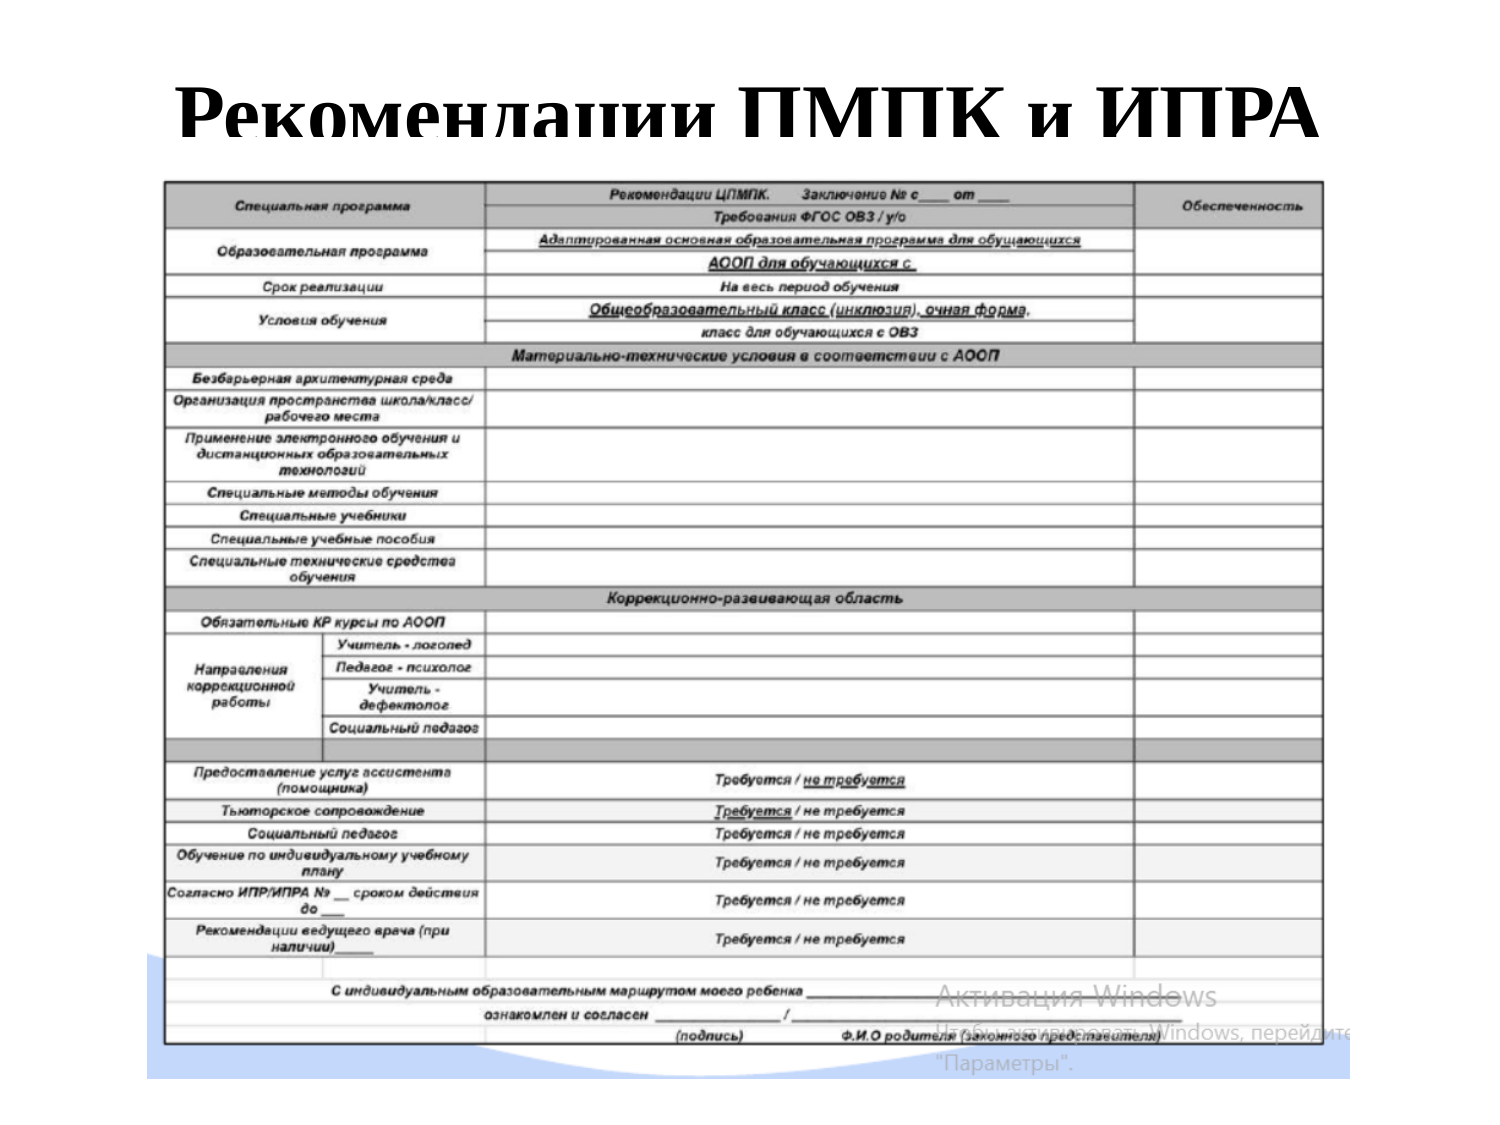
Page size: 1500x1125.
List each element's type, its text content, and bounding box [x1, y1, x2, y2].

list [147, 136, 1350, 1080]
title Рекомендации ПМПК и ИПРА [75, 45, 1425, 173]
